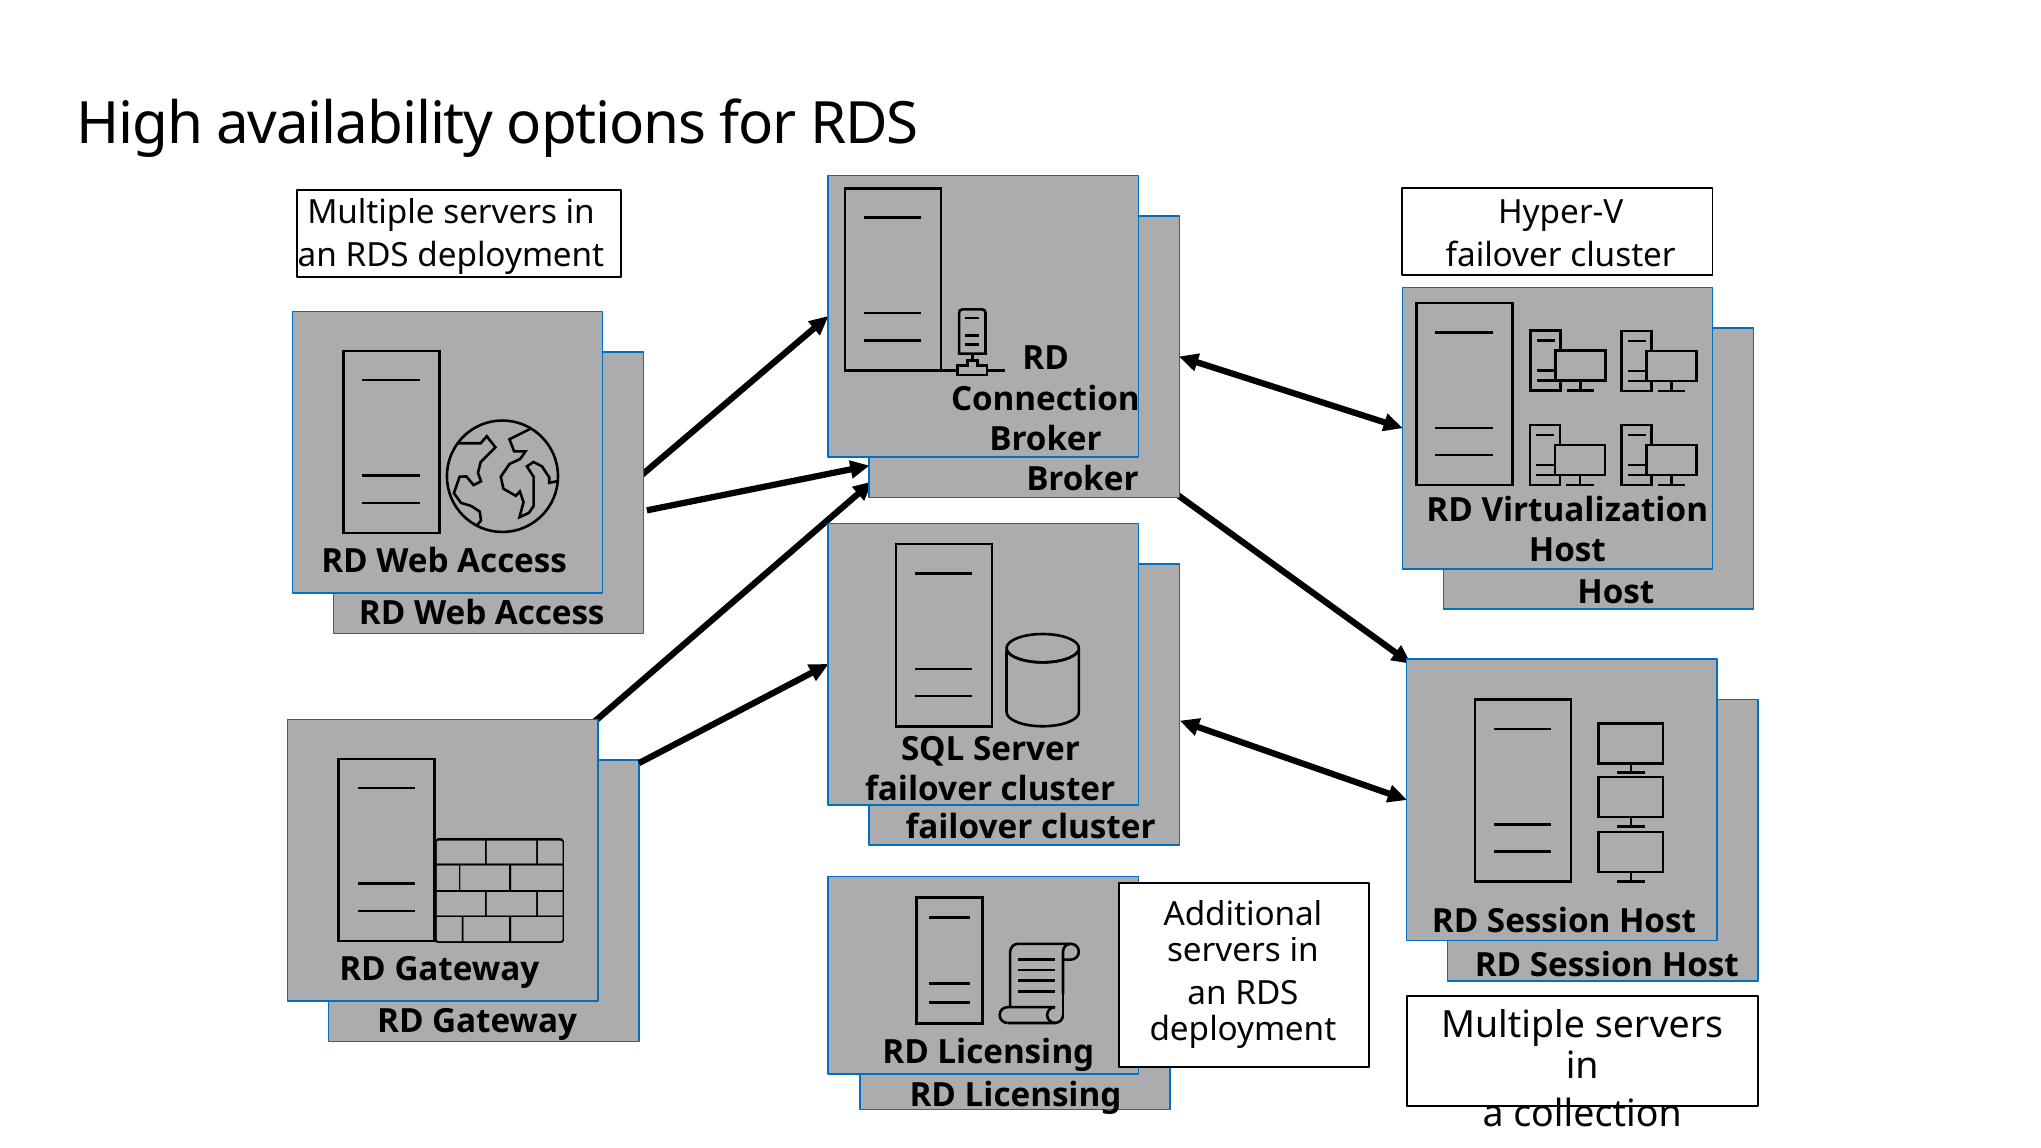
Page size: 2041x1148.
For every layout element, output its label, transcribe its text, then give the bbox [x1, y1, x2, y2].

title High availability options for RDS [76, 93, 1968, 161]
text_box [281, 175, 1759, 1122]
